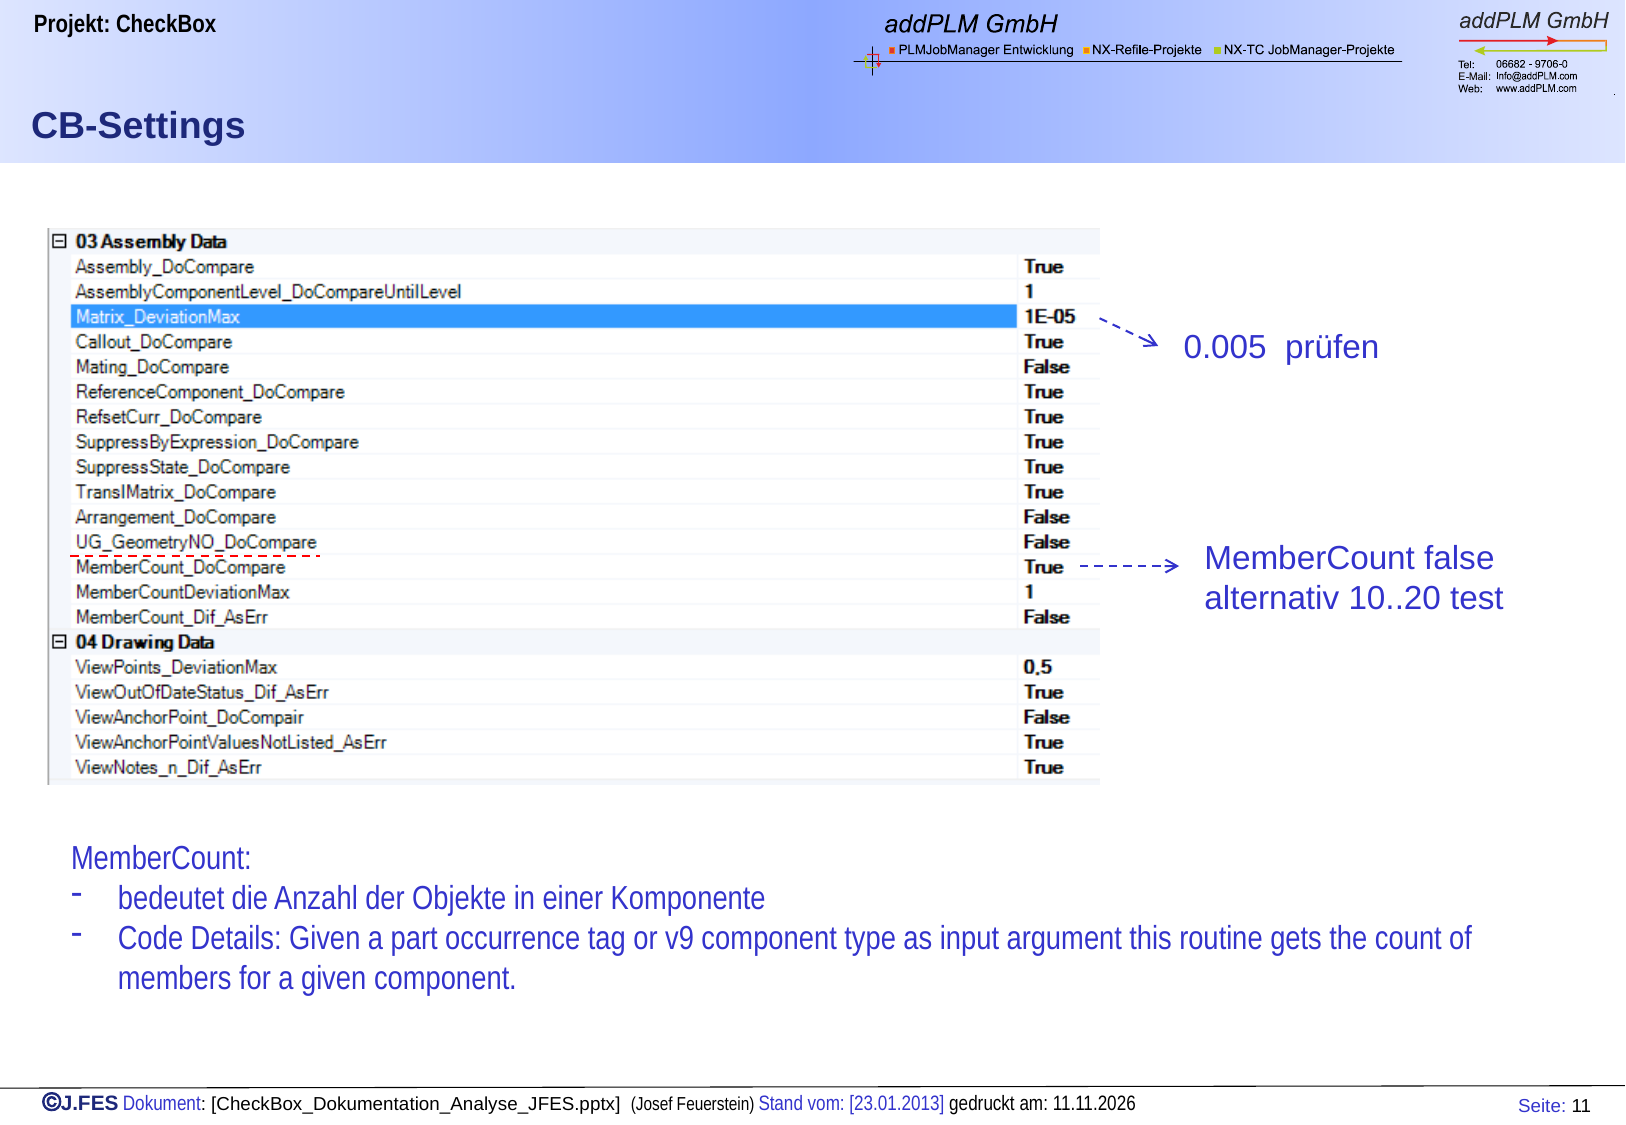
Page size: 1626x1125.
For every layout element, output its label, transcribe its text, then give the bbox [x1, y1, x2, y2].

text_box 0.005 prüfen [1168, 318, 1425, 373]
text_box MemberCount: bedeutet die Anzahl der Objekte in einer Komponente Code Details: Given a part occurrence tag or v9 component type as input argument this routine gets the count of members for a given component. [56, 829, 1498, 1044]
picture [39, 228, 1100, 785]
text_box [1099, 317, 1159, 347]
text_box MemberCount false alternativ 10..20 test [1189, 529, 1560, 624]
title CB-Settings [30, 73, 1600, 138]
